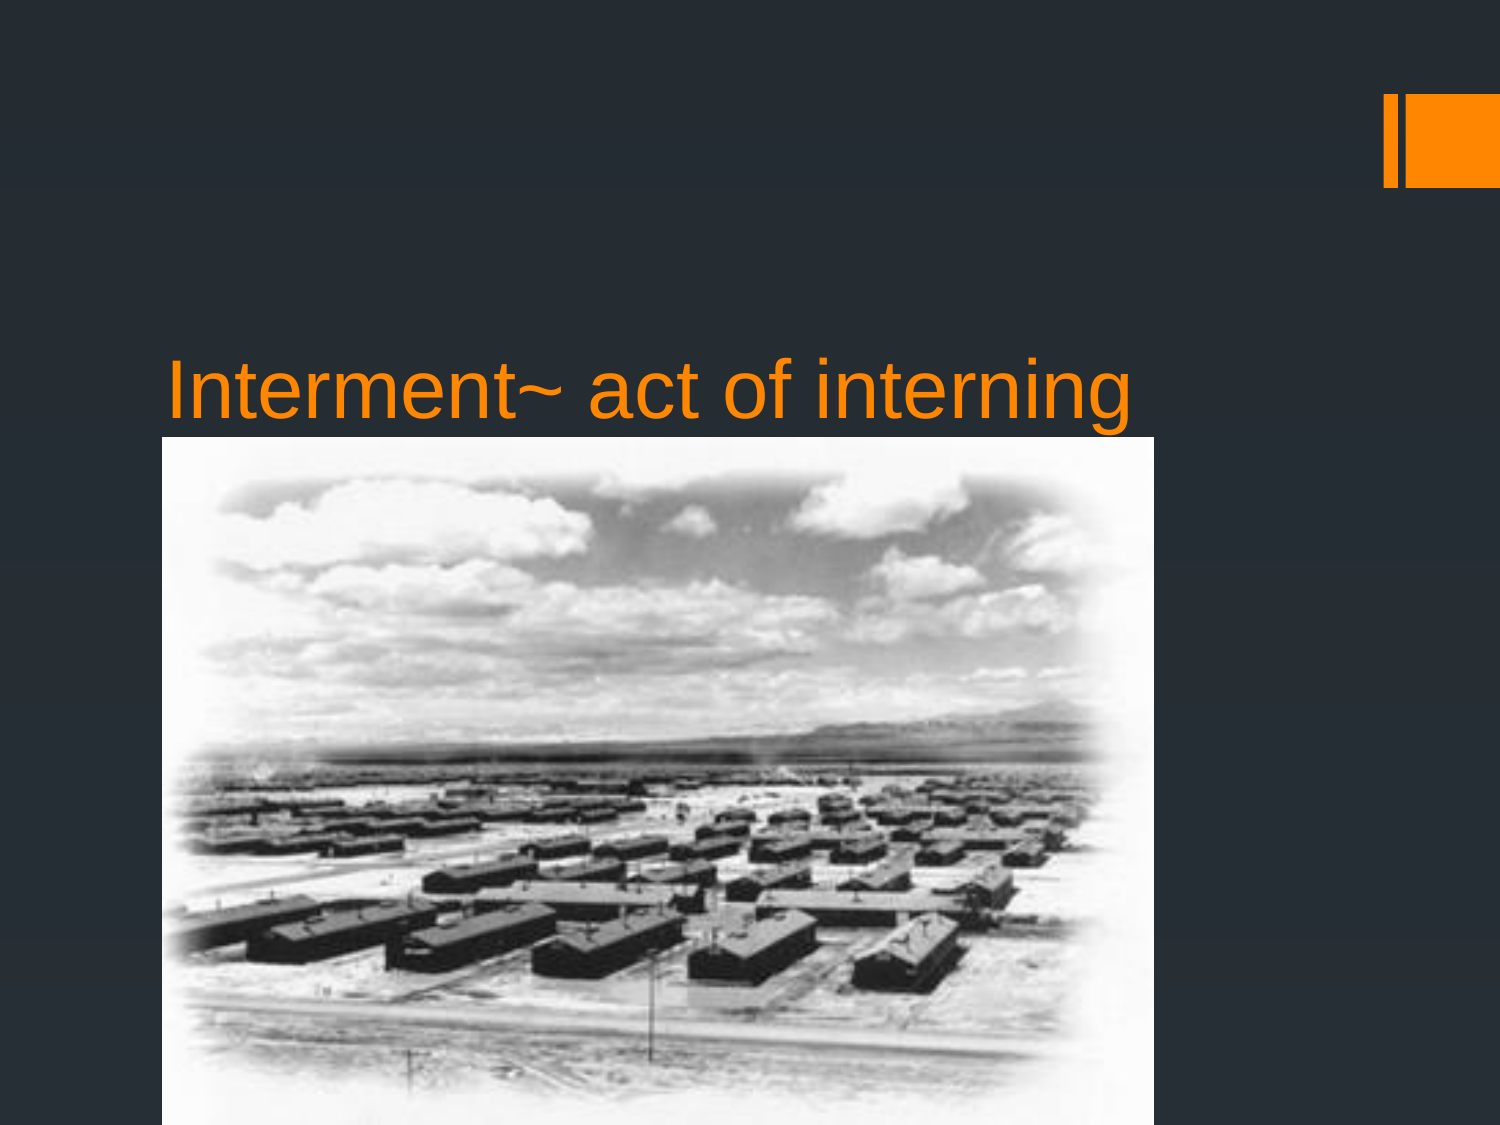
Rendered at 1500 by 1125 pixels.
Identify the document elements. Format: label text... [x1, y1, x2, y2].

title Interment~ act of interning [150, 253, 1350, 443]
picture [161, 436, 1155, 1125]
